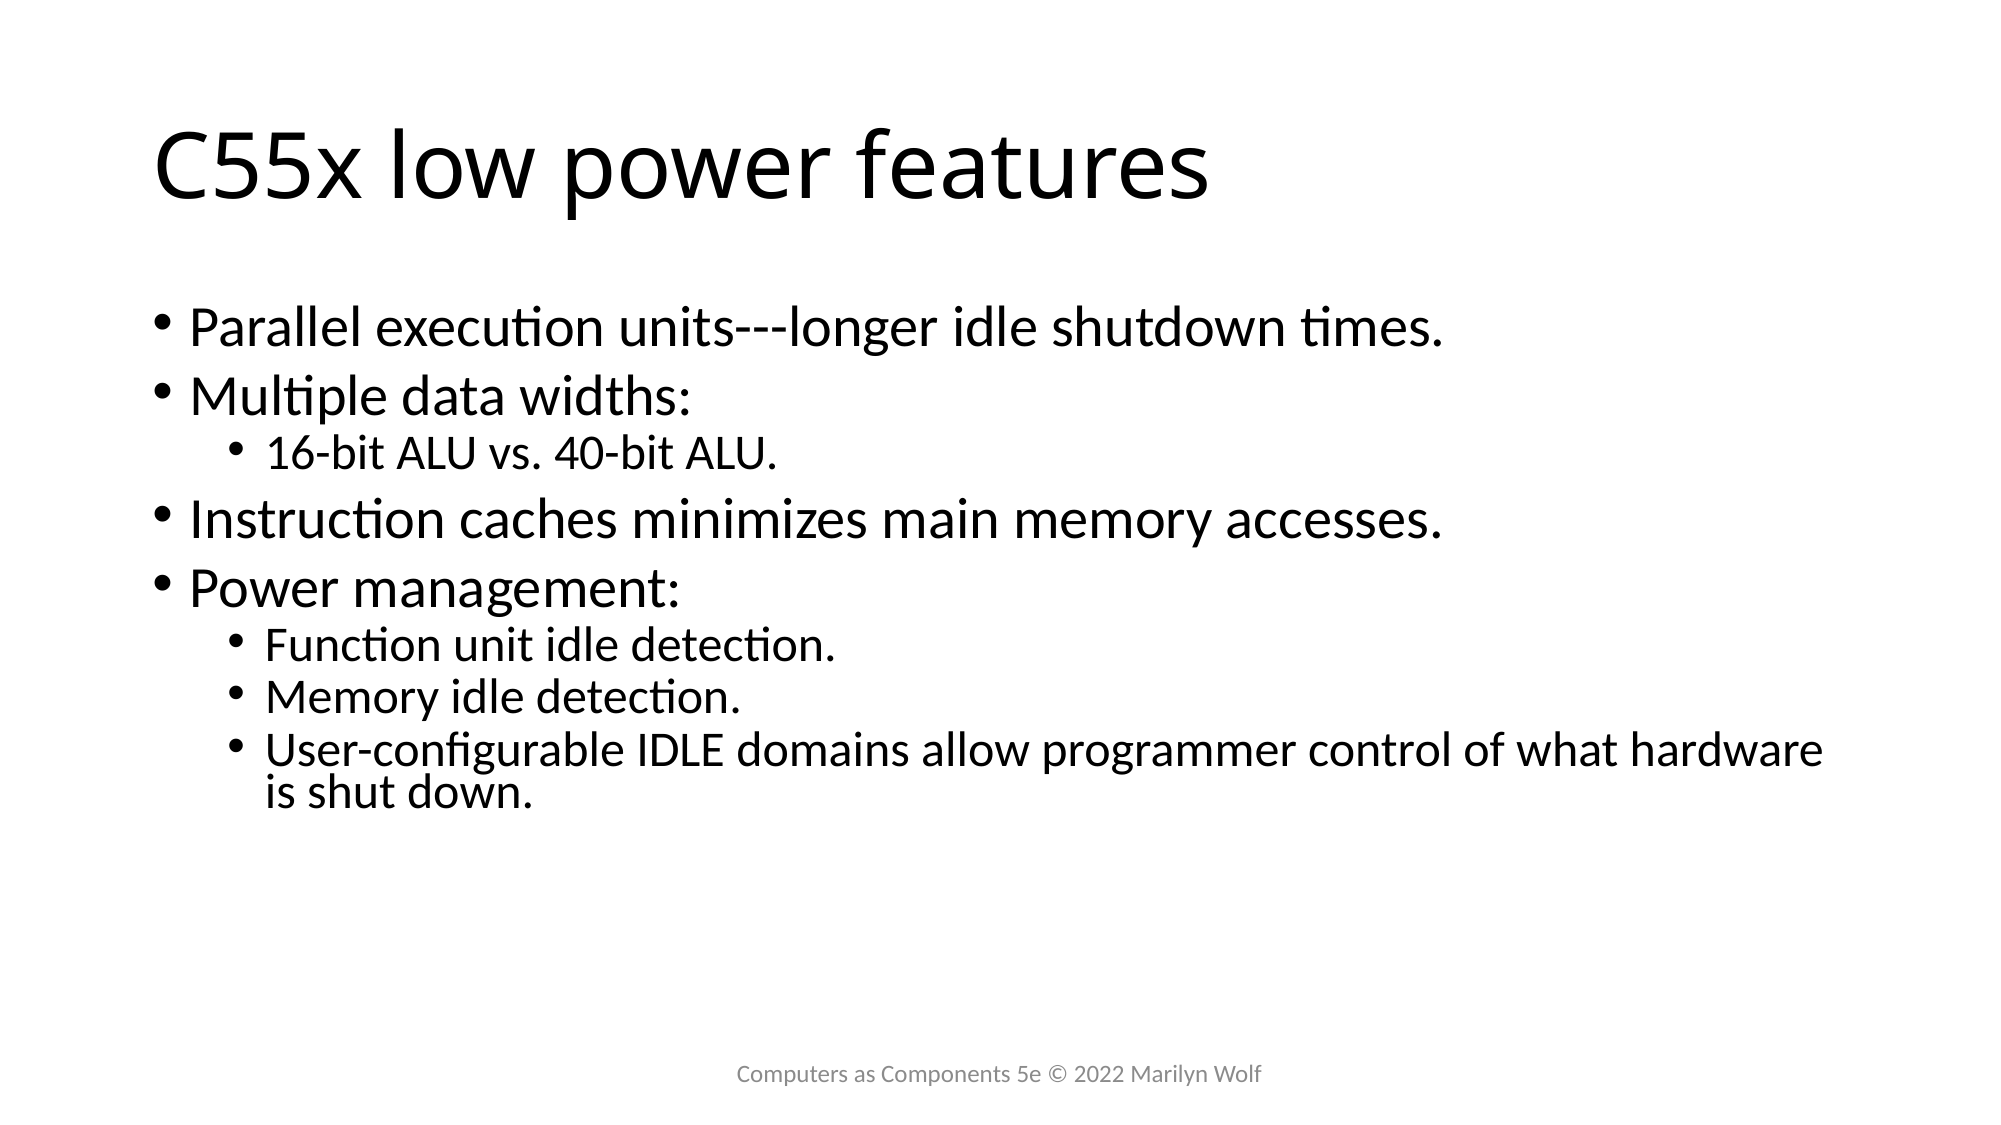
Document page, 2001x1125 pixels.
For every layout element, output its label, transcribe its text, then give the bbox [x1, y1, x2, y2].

footer Computers as Components 5e © 2022 Marilyn Wolf [662, 1042, 1338, 1103]
list Parallel execution units---longer idle shutdown times. Multiple data widths: 16-bit ALU vs. 40-bit ALU. Instruction caches minimizes main memory accesses. Power management: Function unit idle detection. Memory idle detection. User-configurable IDLE domains allow programmer control of what hardware is shut down. [137, 299, 1863, 1014]
title C55x low power features [137, 59, 1863, 278]
